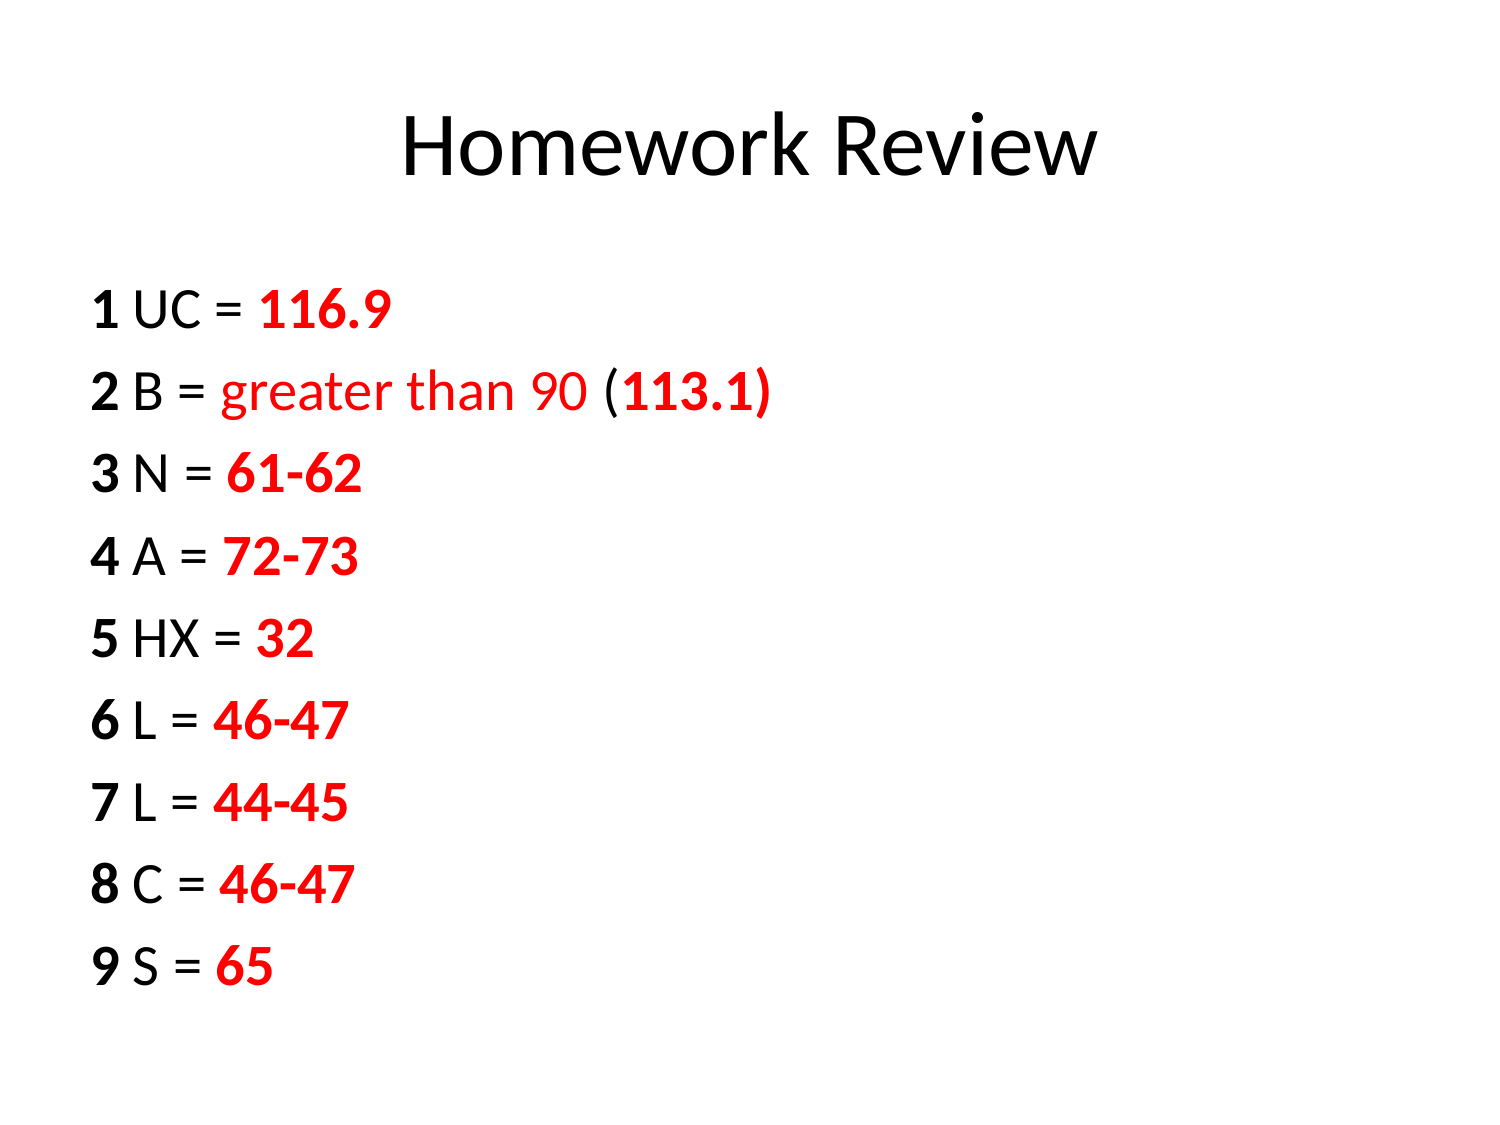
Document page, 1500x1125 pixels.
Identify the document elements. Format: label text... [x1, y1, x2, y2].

title Homework Review [75, 45, 1425, 233]
list 1 UC = 116.9 2 B = greater than 90 (113.1) 3 N = 61-62 4 A = 72-73 5 HX = 32 6 L = 46-47 7 L = 44-45 8 C = 46-47 9 S = 65 [75, 262, 1425, 1005]
